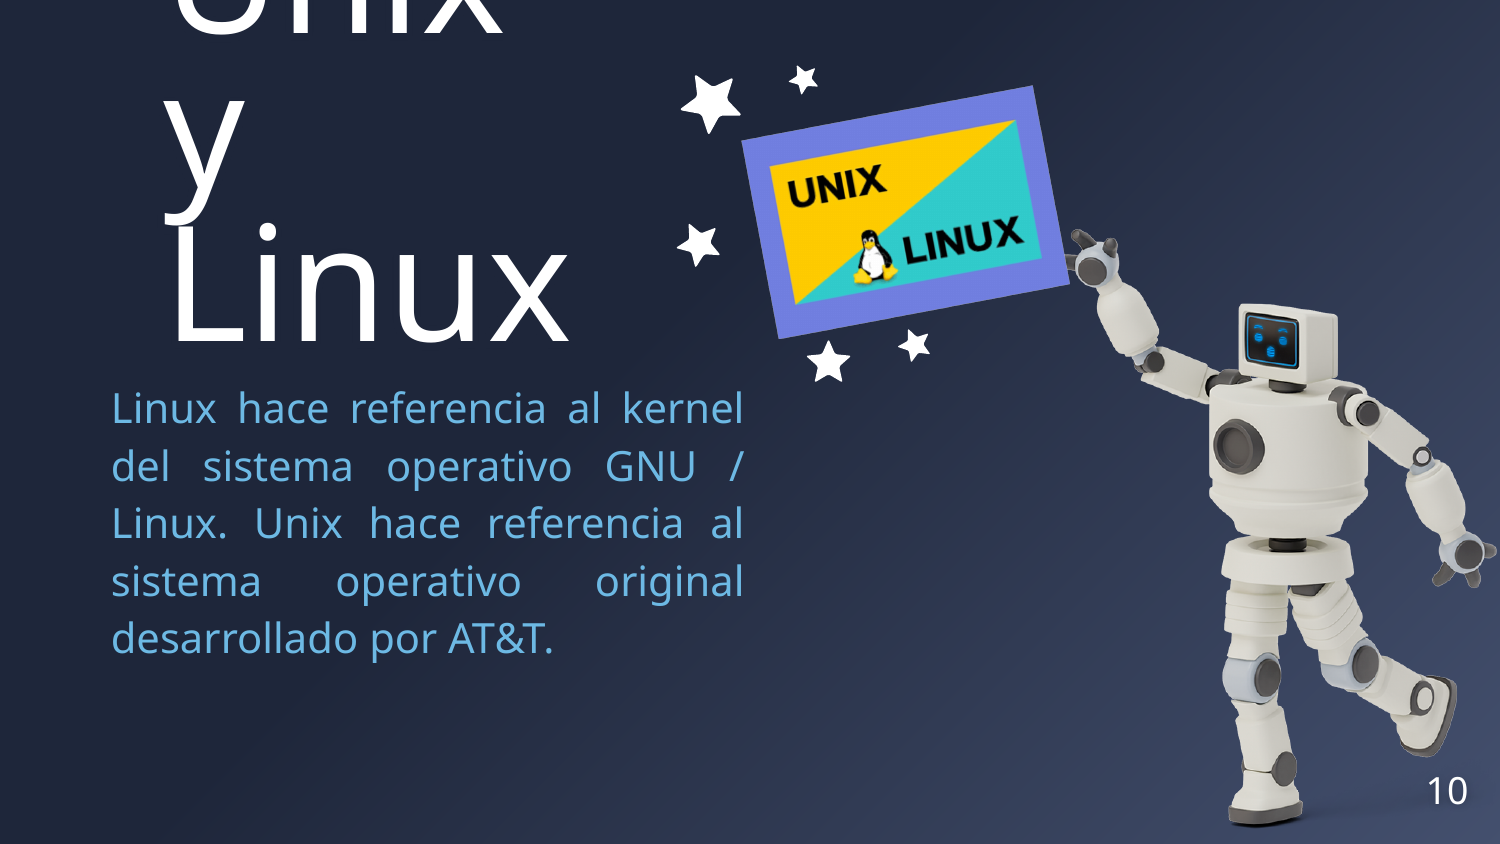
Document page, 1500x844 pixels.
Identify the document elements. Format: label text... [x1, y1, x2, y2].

text_box [680, 75, 741, 134]
subtitle Linux hace referencia al kernel del sistema operativo GNU / Linux. Unix hace referencia al sistema operativo original desarrollado por AT&T. [110, 374, 745, 685]
text_box [676, 223, 720, 267]
text_box [788, 65, 818, 95]
picture [742, 86, 1059, 339]
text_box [1050, 229, 1497, 830]
text_box [898, 329, 930, 362]
title Unix y Linux [163, 141, 609, 373]
text_box [806, 340, 851, 382]
